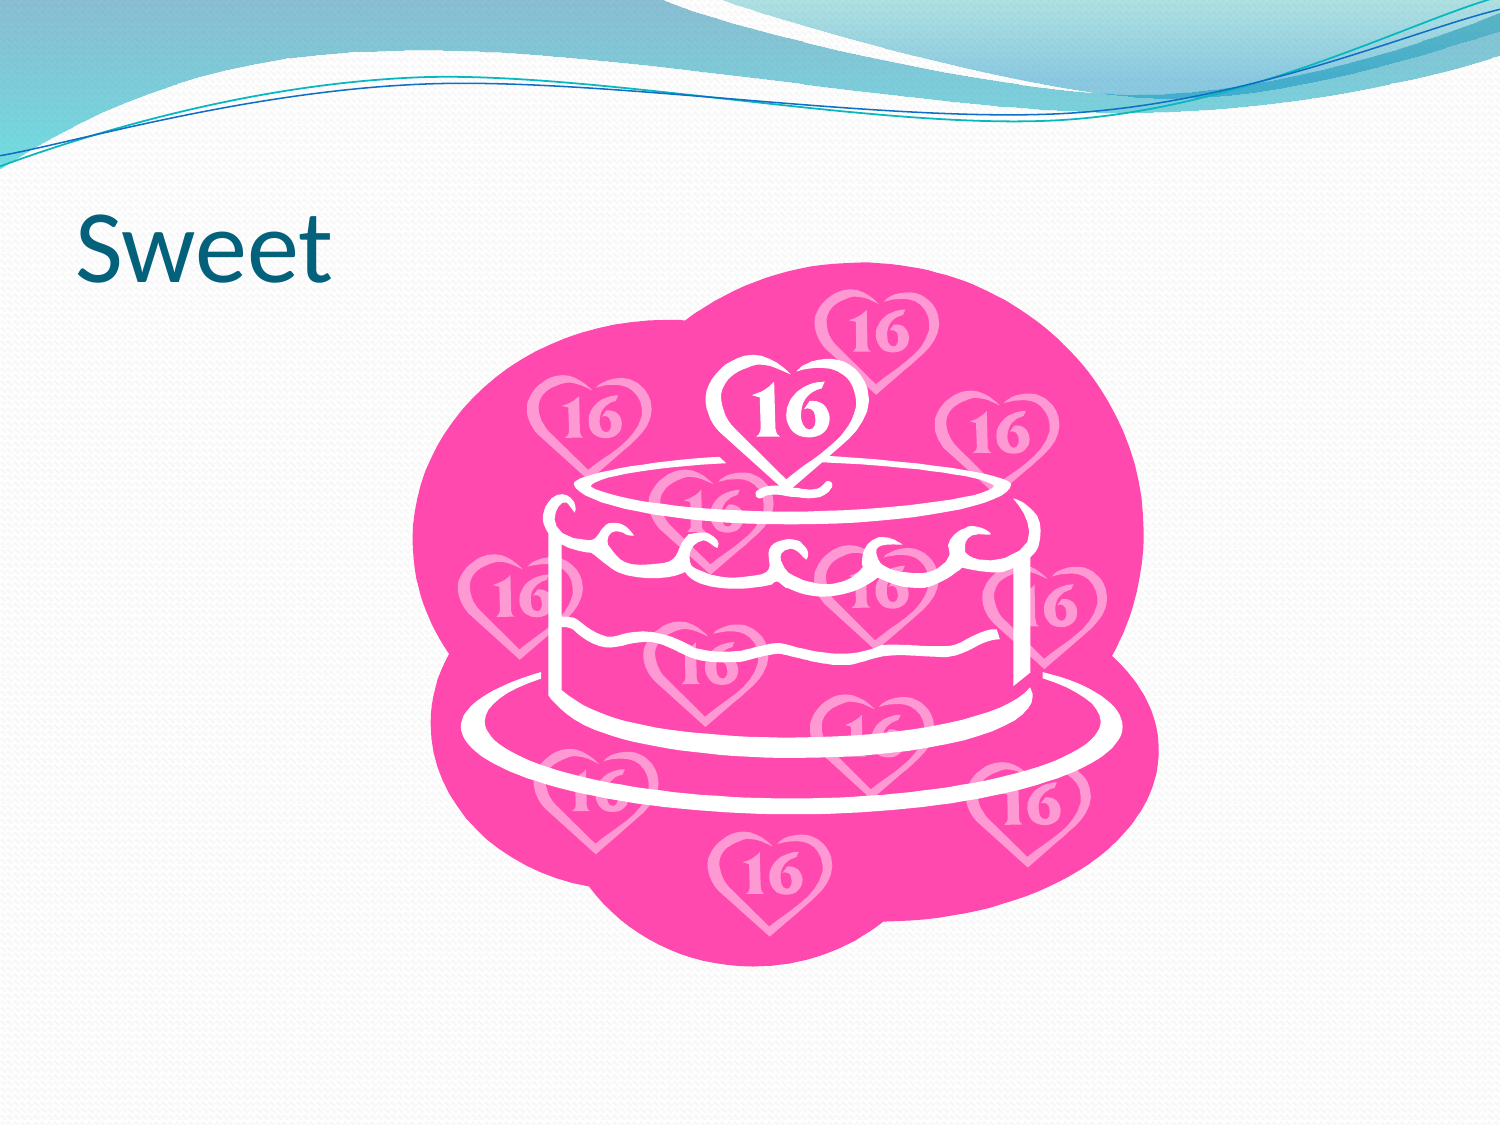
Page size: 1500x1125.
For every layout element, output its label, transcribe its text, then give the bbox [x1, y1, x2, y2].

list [412, 262, 1159, 967]
title Sweet [75, 115, 1425, 303]
